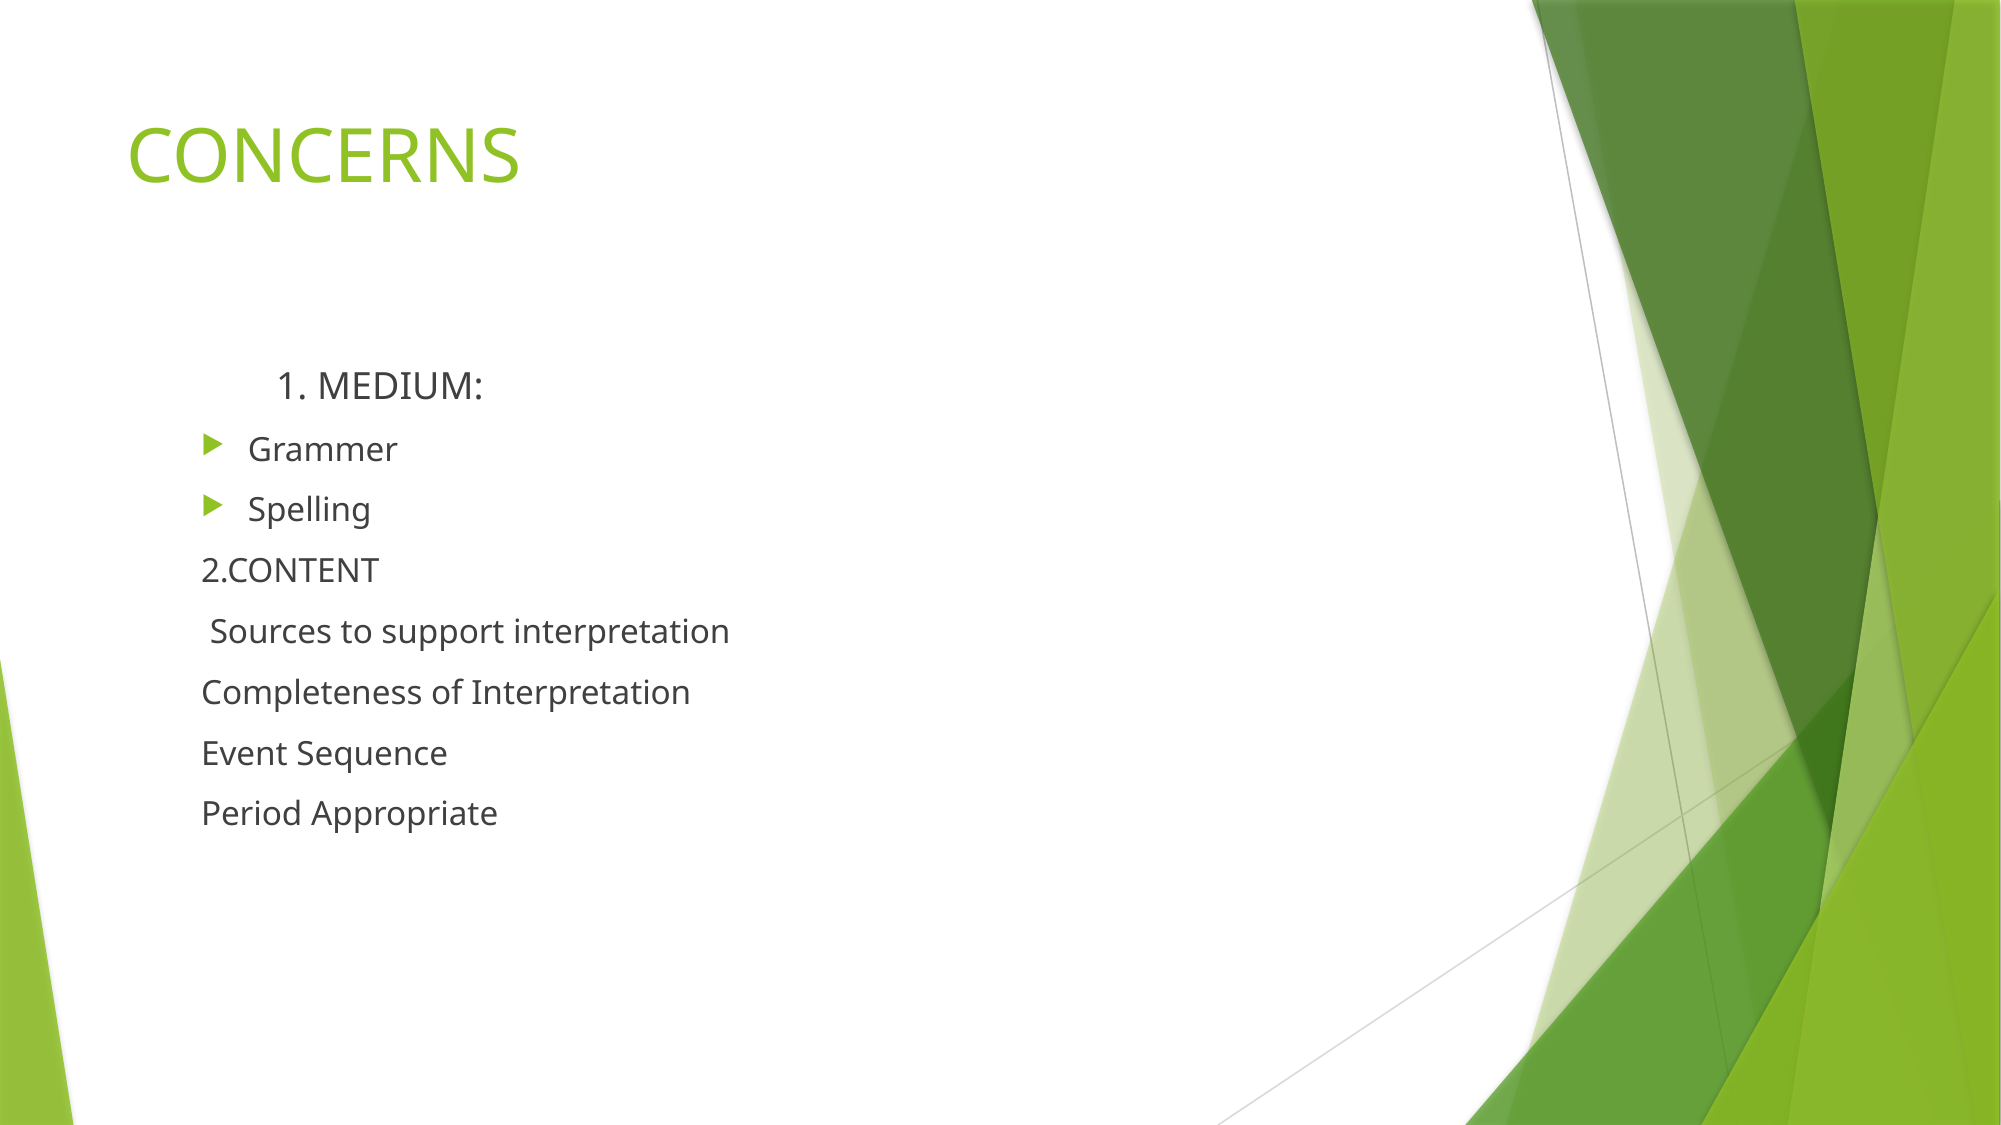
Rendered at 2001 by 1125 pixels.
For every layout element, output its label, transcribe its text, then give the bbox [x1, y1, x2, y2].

list 1. MEDIUM: Grammer Spelling 2.CONTENT Sources to support interpretation Completeness of Interpretation Event Sequence Period Appropriate [111, 354, 1522, 992]
title CONCERNS [111, 99, 1522, 317]
